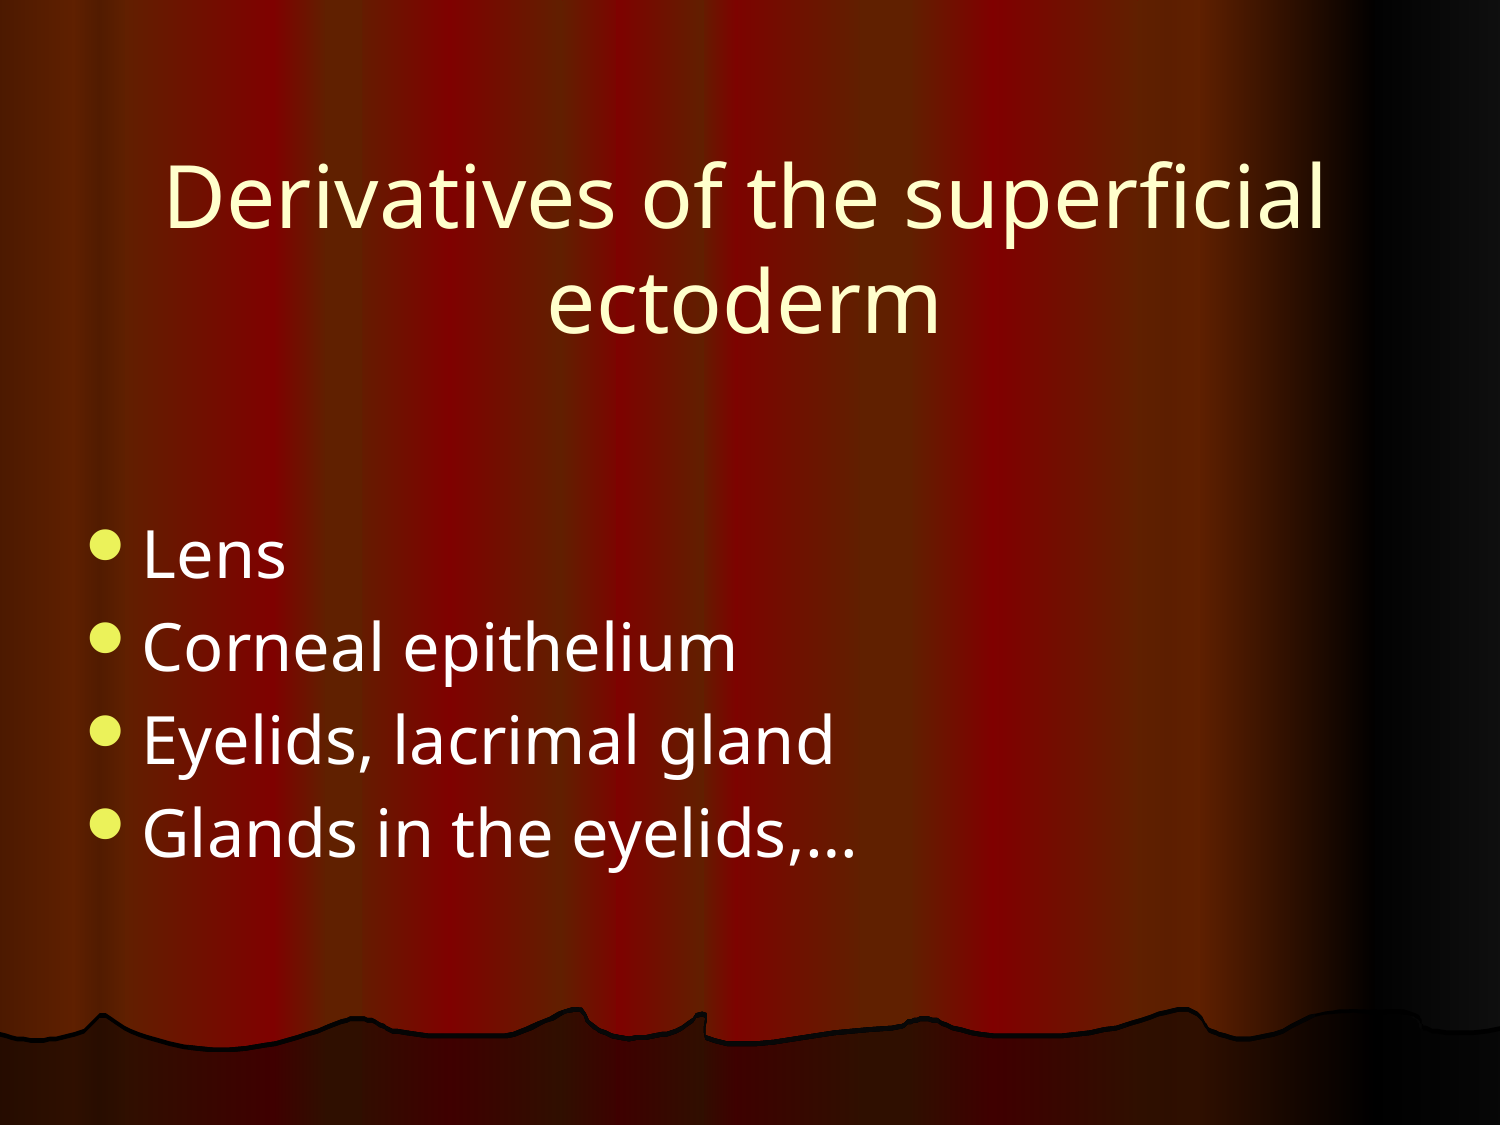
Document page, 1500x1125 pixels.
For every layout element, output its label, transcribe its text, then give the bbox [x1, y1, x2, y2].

title Derivatives of the superficial ectoderm [70, 152, 1421, 340]
list Lens Corneal epithelium Eyelids, lacrimal gland Glands in the eyelids,… [70, 503, 1421, 1125]
